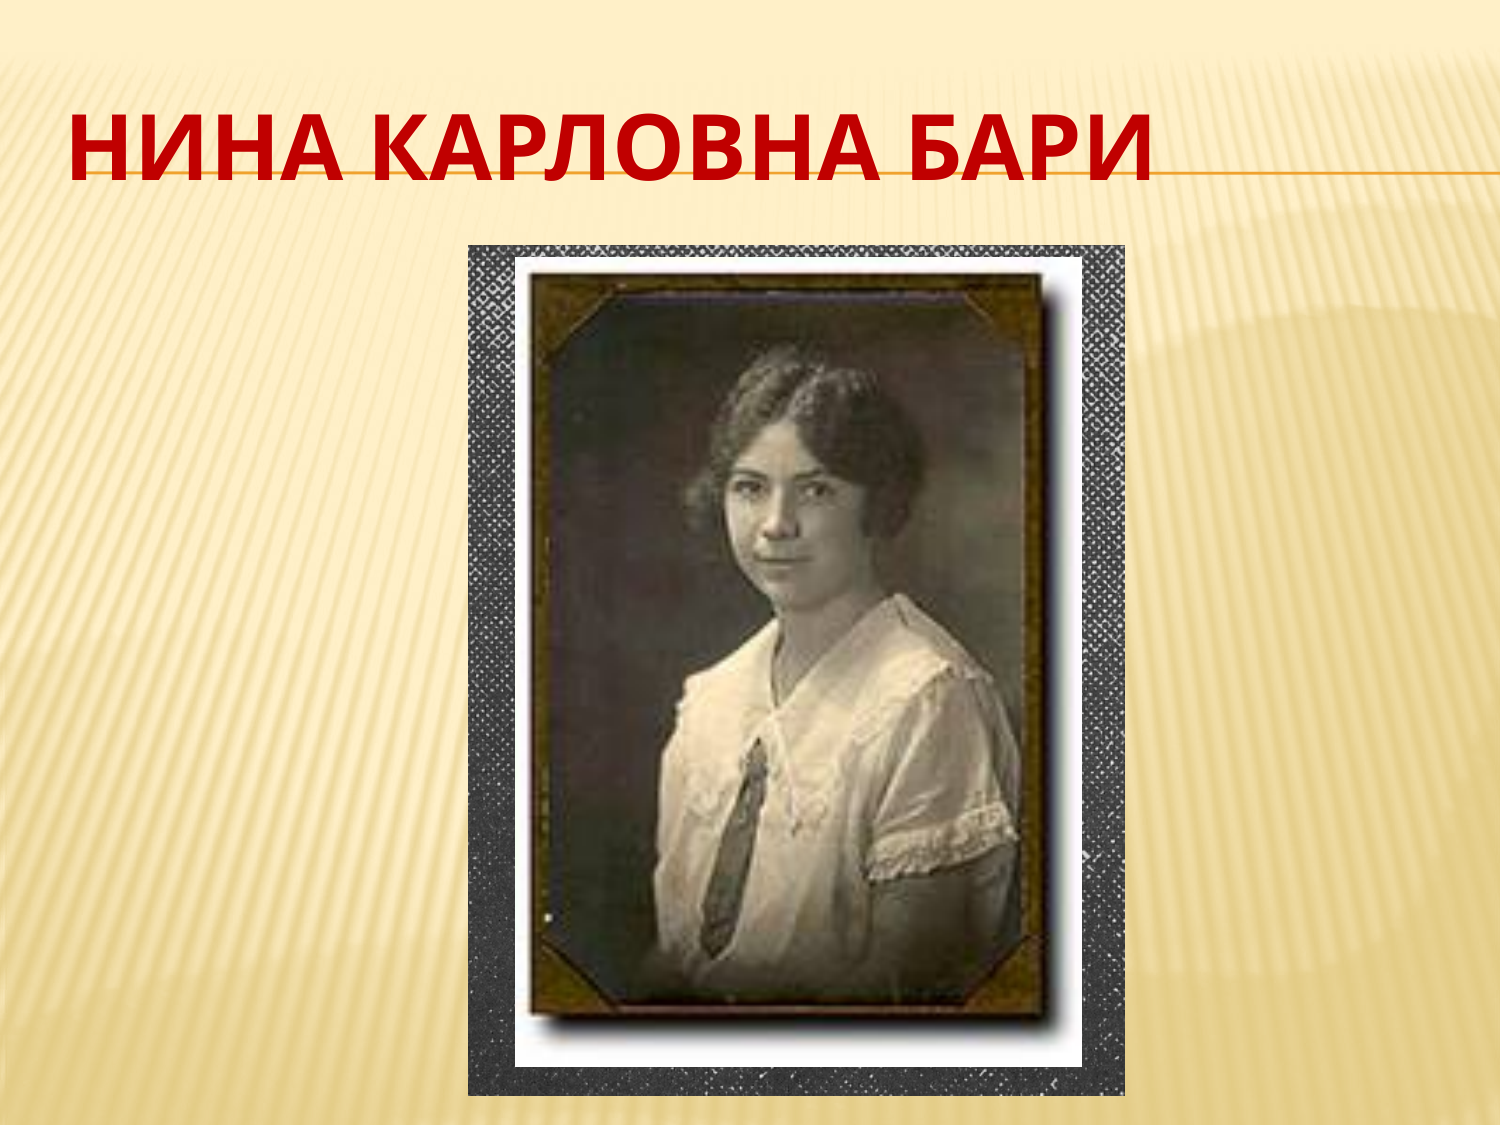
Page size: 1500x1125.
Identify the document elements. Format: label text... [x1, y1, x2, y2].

picture [515, 257, 1082, 1067]
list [468, 245, 1126, 1097]
title Нина карловна бари [50, 75, 1475, 213]
